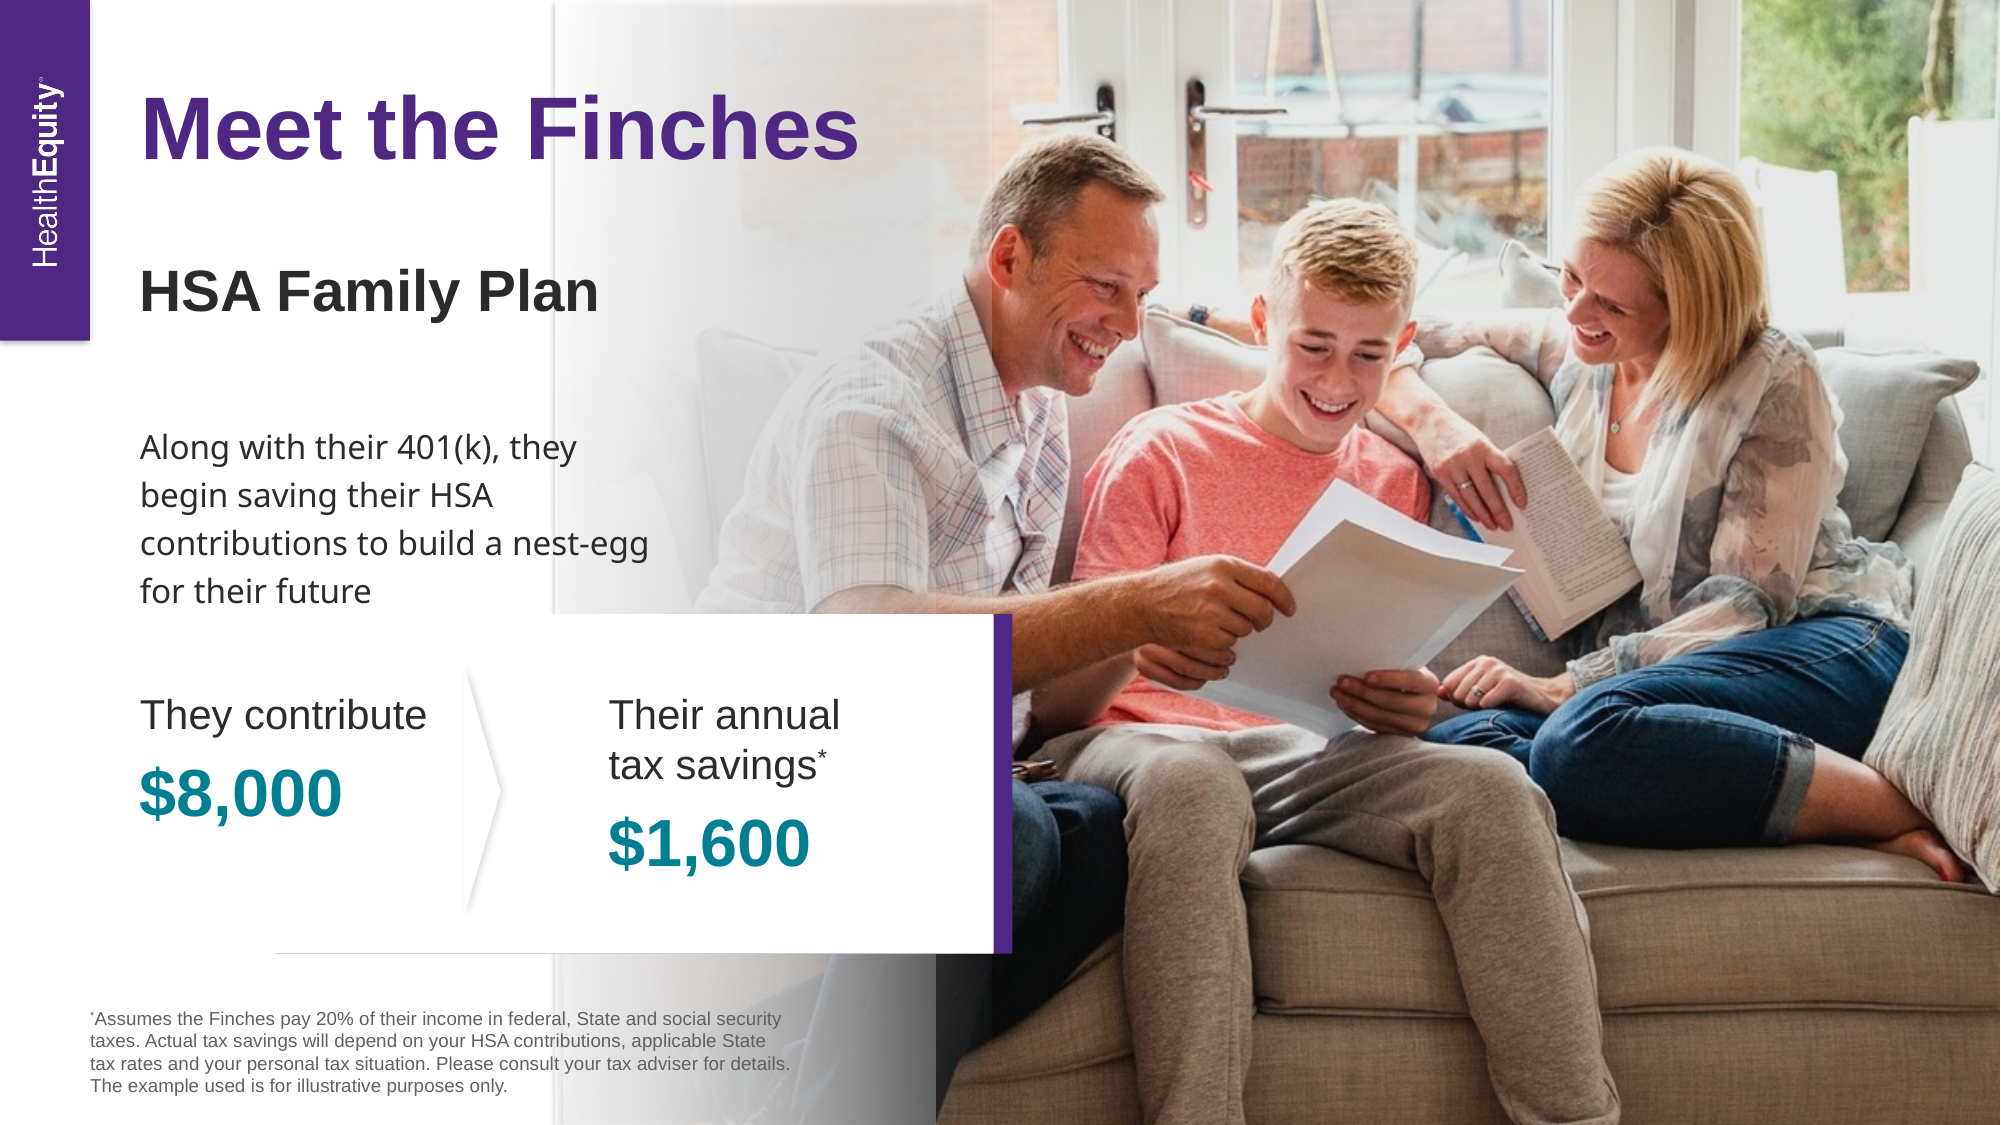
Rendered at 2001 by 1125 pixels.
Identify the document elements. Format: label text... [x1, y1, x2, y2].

list 1Assumes they pays 30% of his income in federal, state and social security taxes. Actual tax savings will depend on your contributions, applicable state tax rates and your personal tax situation. Please consult your tax adviser for details. [140, 526, 550, 608]
picture [992, 0, 2000, 1125]
title Meet the Finches [140, 60, 550, 171]
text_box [139, 613, 1013, 955]
picture [33, 78, 64, 266]
text_box HSA Family Plan Along with their 401(k), they begin saving their HSA contributions to build a nest-egg for their future [139, 239, 550, 526]
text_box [555, 0, 992, 612]
text_box *Assumes the Finches pay 20% of their income in federal, State and social security taxes. Actual tax savings will depend on your HSA contributions, applicable State tax rates and your personal tax situation. Please consult your tax adviser for details. The example used is for illustrative purposes only. [75, 999, 550, 1105]
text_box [555, 963, 992, 1125]
